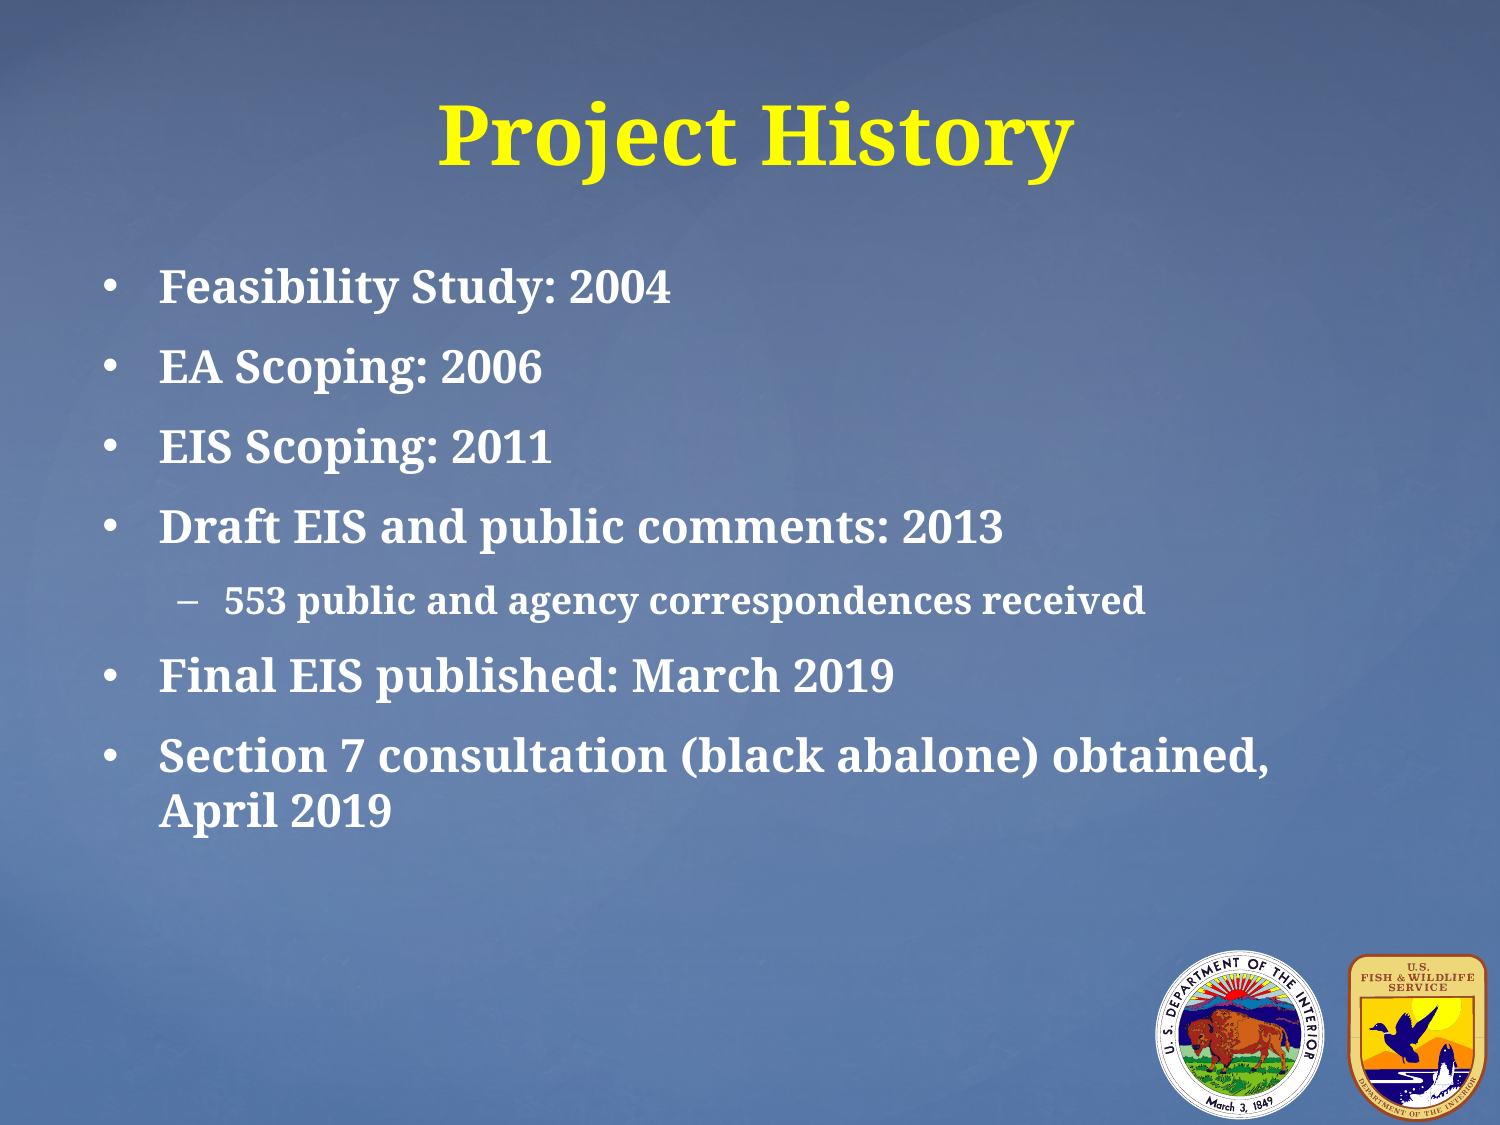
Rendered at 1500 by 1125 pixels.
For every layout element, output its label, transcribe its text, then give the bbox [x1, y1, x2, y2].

text_box Project History [149, 74, 1363, 213]
text_box Feasibility Study: 2004 EA Scoping: 2006 EIS Scoping: 2011 Draft EIS and public comments: 2013 553 public and agency correspondences received Final EIS published: March 2019 Section 7 consultation (black abalone) obtained, April 2019 [87, 249, 1400, 875]
